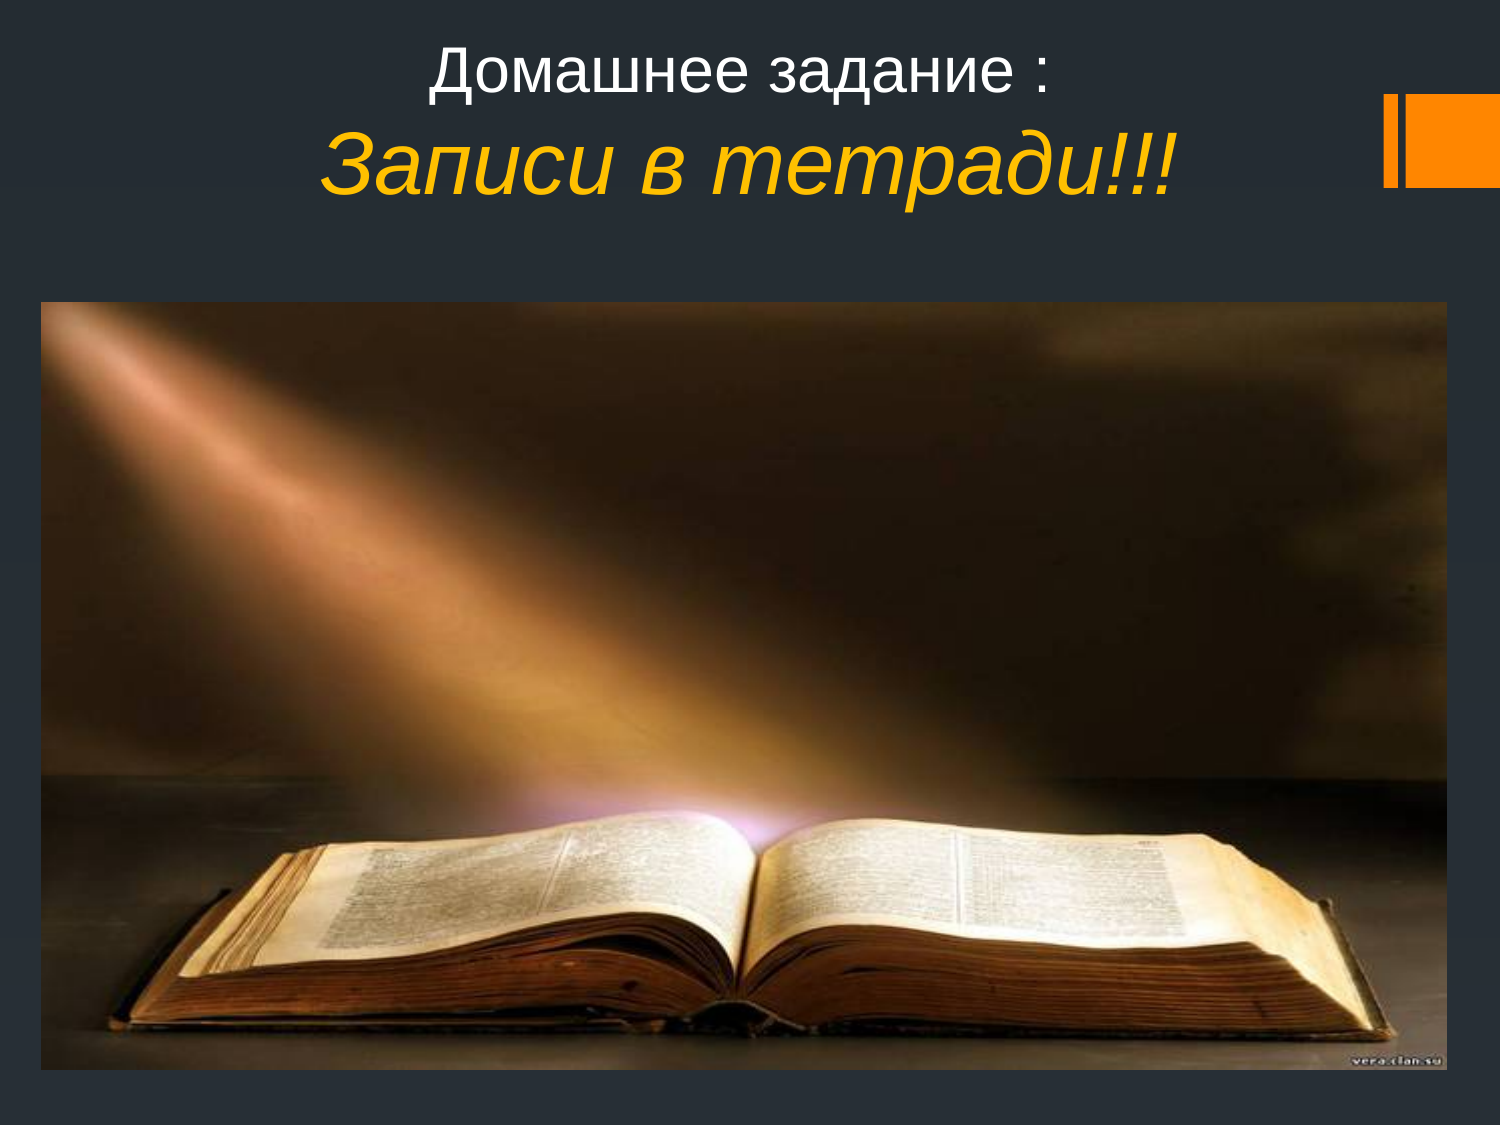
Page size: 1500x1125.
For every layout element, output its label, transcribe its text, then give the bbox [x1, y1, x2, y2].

title Домашнее задание : Записи в тетради!!! [150, 19, 1350, 302]
picture [41, 302, 1448, 1070]
